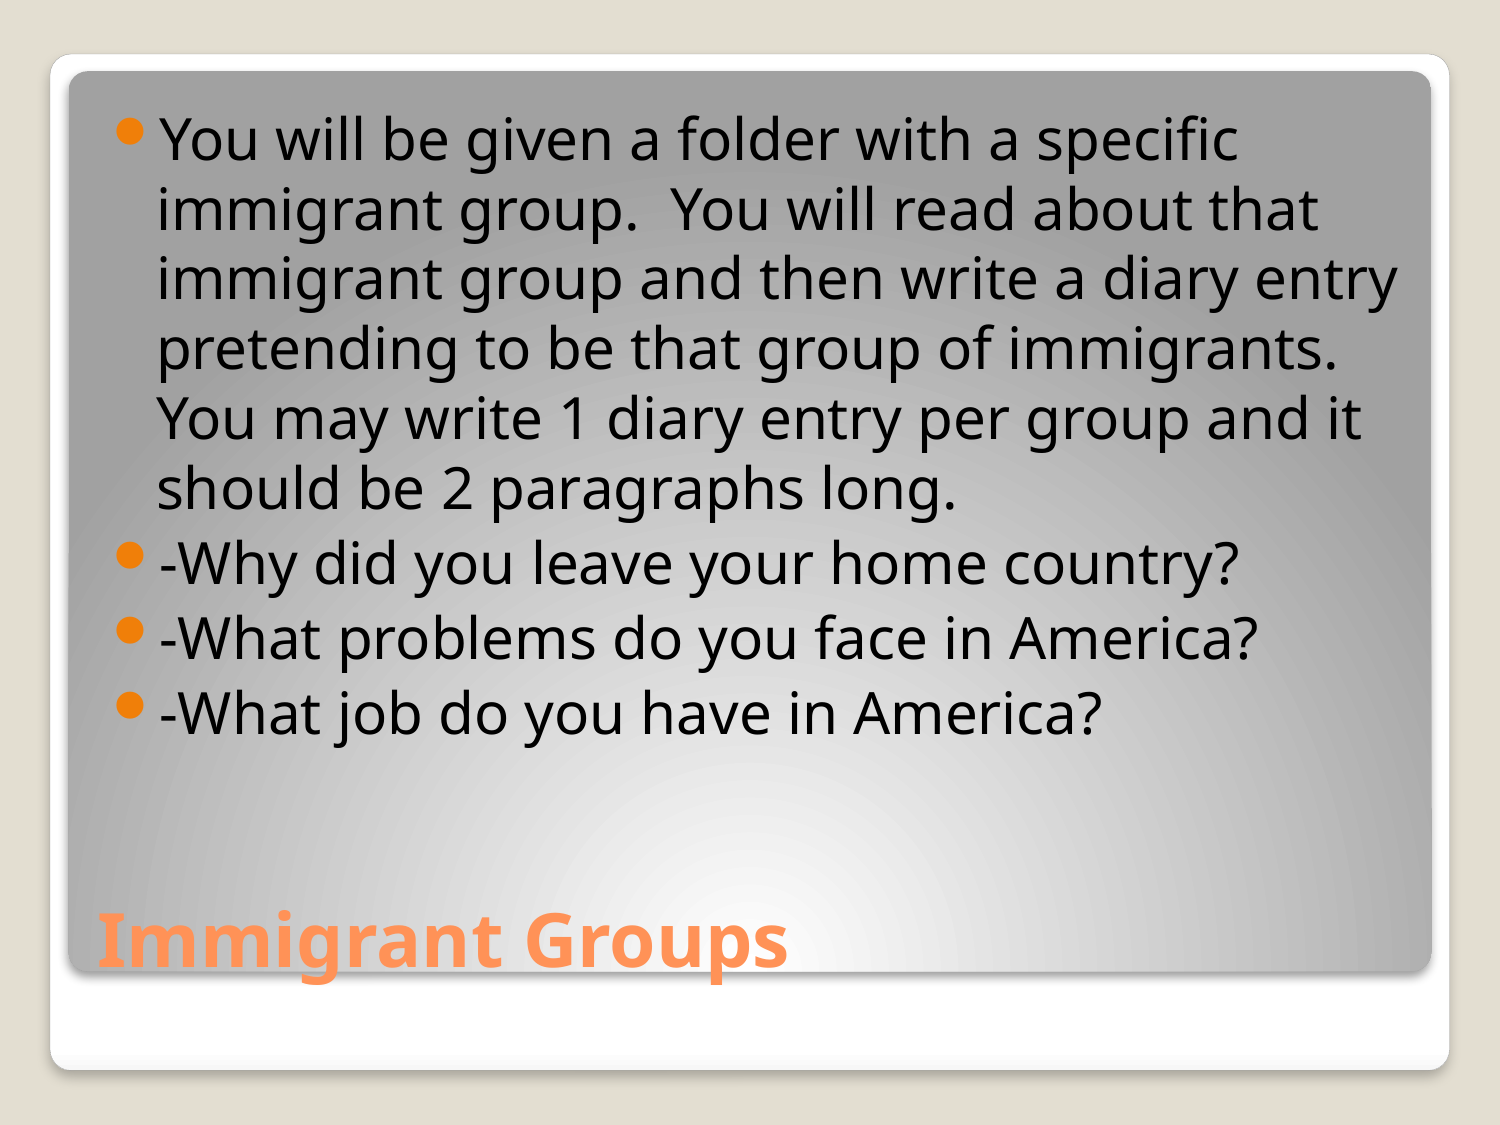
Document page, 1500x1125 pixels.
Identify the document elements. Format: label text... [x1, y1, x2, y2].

list You will be given a folder with a specific immigrant group. You will read about that immigrant group and then write a diary entry pretending to be that group of immigrants. You may write 1 diary entry per group and it should be 2 paragraphs long. -Why did you leave your home country? -What problems do you face in America? -What job do you have in America? [82, 86, 1425, 888]
title Immigrant Groups [82, 888, 1425, 990]
